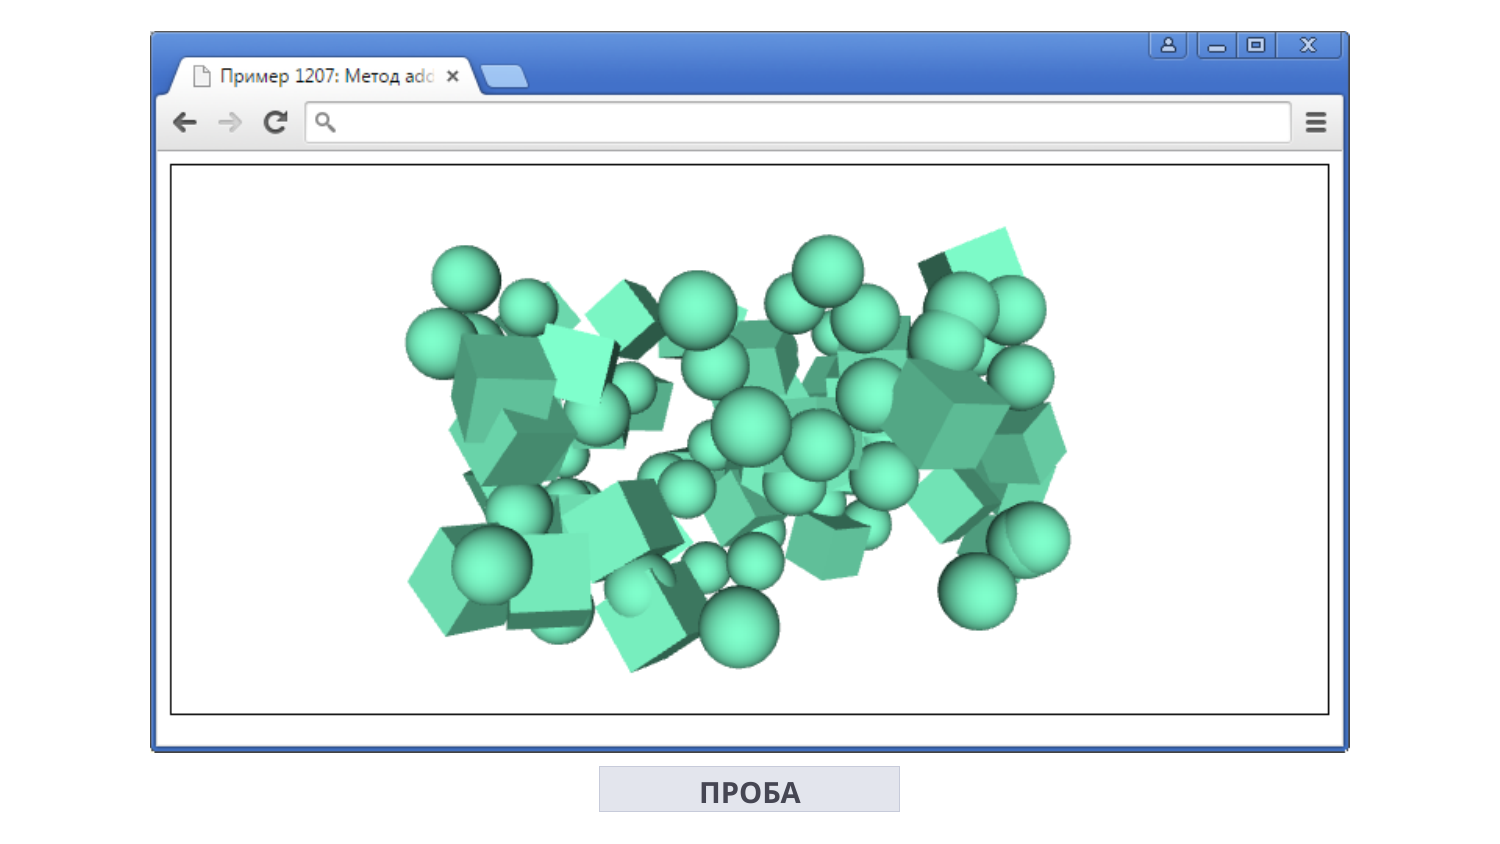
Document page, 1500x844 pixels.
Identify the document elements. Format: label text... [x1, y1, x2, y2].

picture [149, 31, 1351, 753]
text_box ПРОБА [599, 766, 900, 812]
